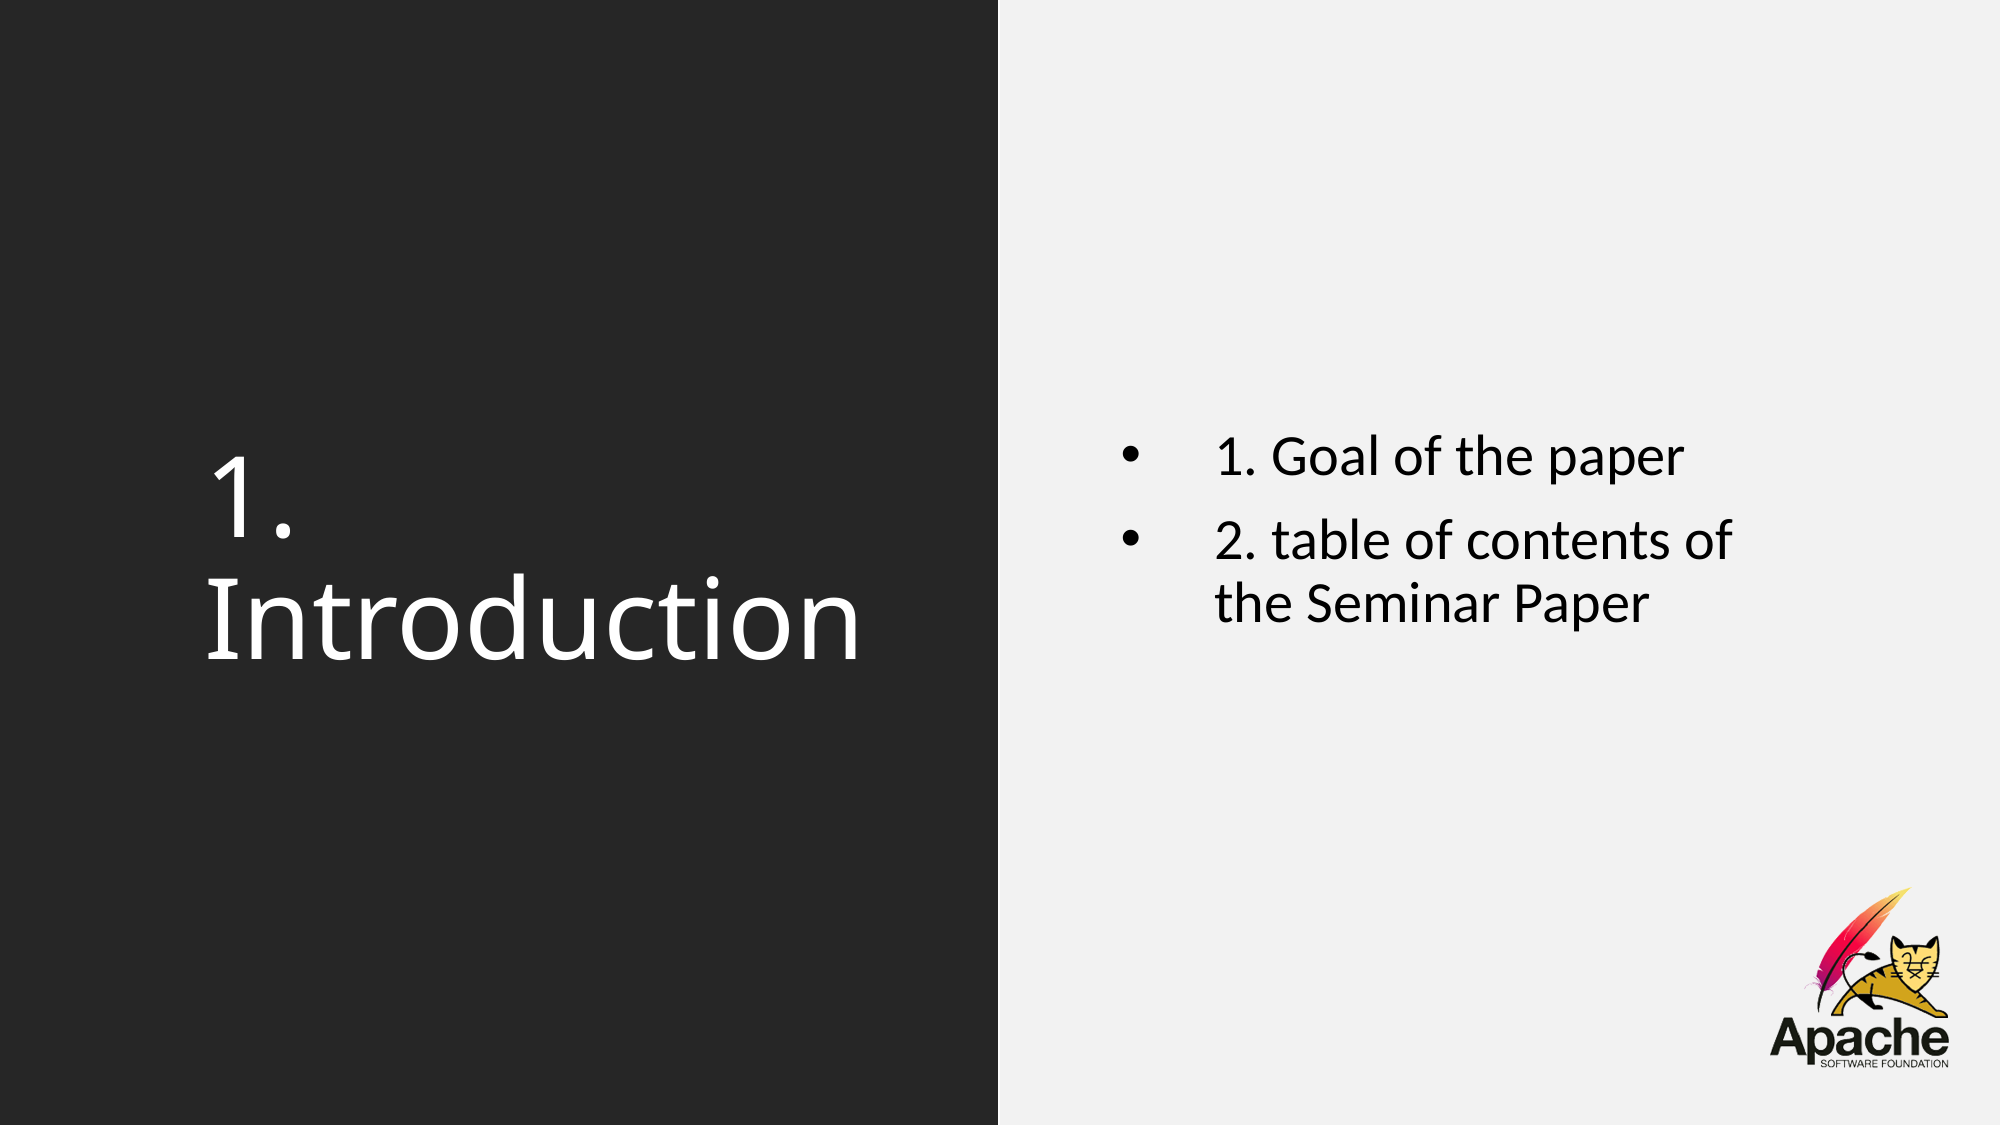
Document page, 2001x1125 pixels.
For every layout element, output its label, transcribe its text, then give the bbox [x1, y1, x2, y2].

text_box [999, 0, 2000, 1125]
text_box [0, 0, 999, 1125]
list 1. Goal of the paper 2. table of contents of the Seminar Paper [1105, 104, 1812, 1067]
title 1. Introduction [189, 104, 893, 1020]
picture [1735, 861, 1987, 1113]
